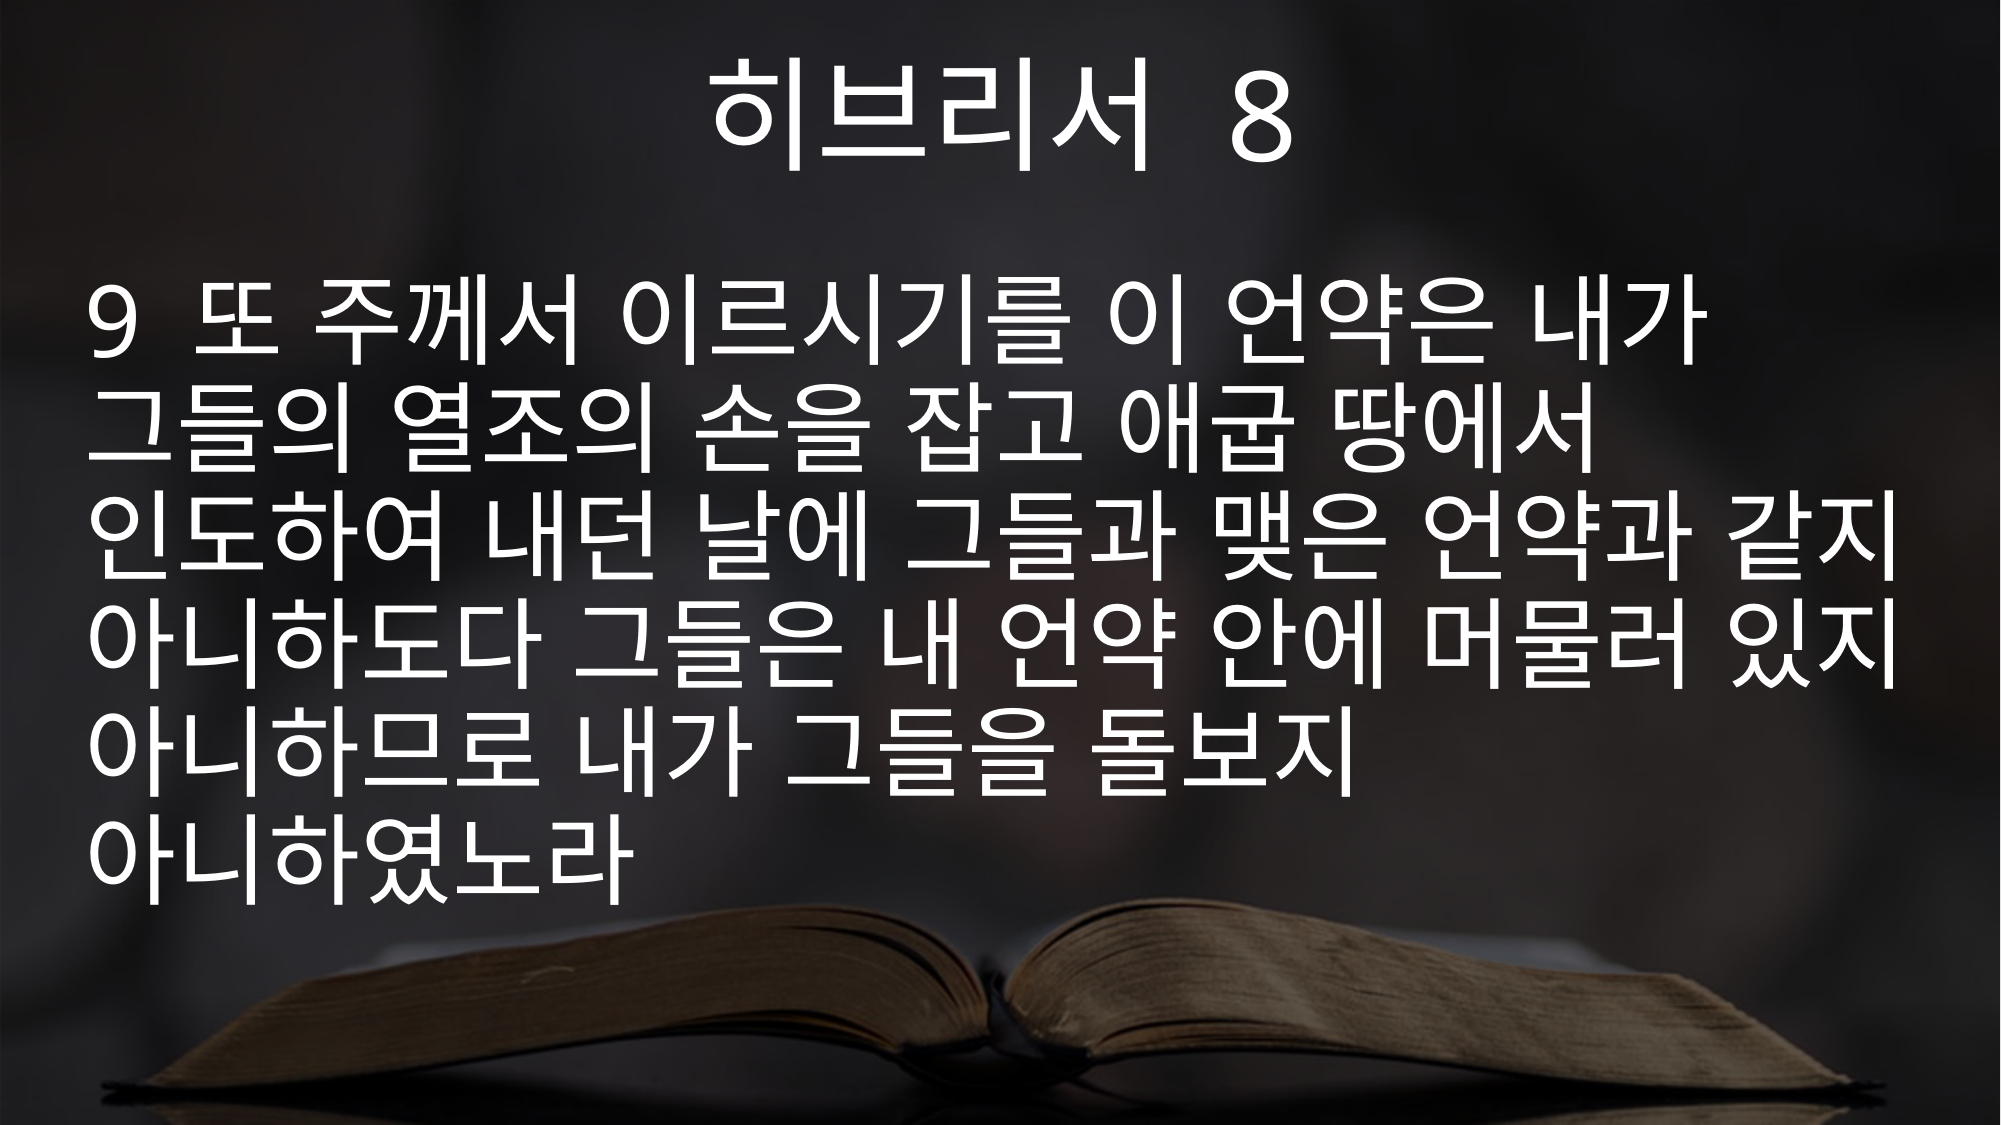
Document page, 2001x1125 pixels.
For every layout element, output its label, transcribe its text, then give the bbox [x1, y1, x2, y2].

list 9 또 주께서 이르시기를 이 언약은 내가 그들의 열조의 손을 잡고 애굽 땅에서 인도하여 내던 날에 그들과 맺은 언약과 같지 아니하도다 그들은 내 언약 안에 머물러 있지 아니하므로 내가 그들을 돌보지 아니하였노라 [69, 263, 1953, 423]
footer 히브리서 8 [0, 32, 2000, 192]
picture [0, 0, 2001, 1125]
